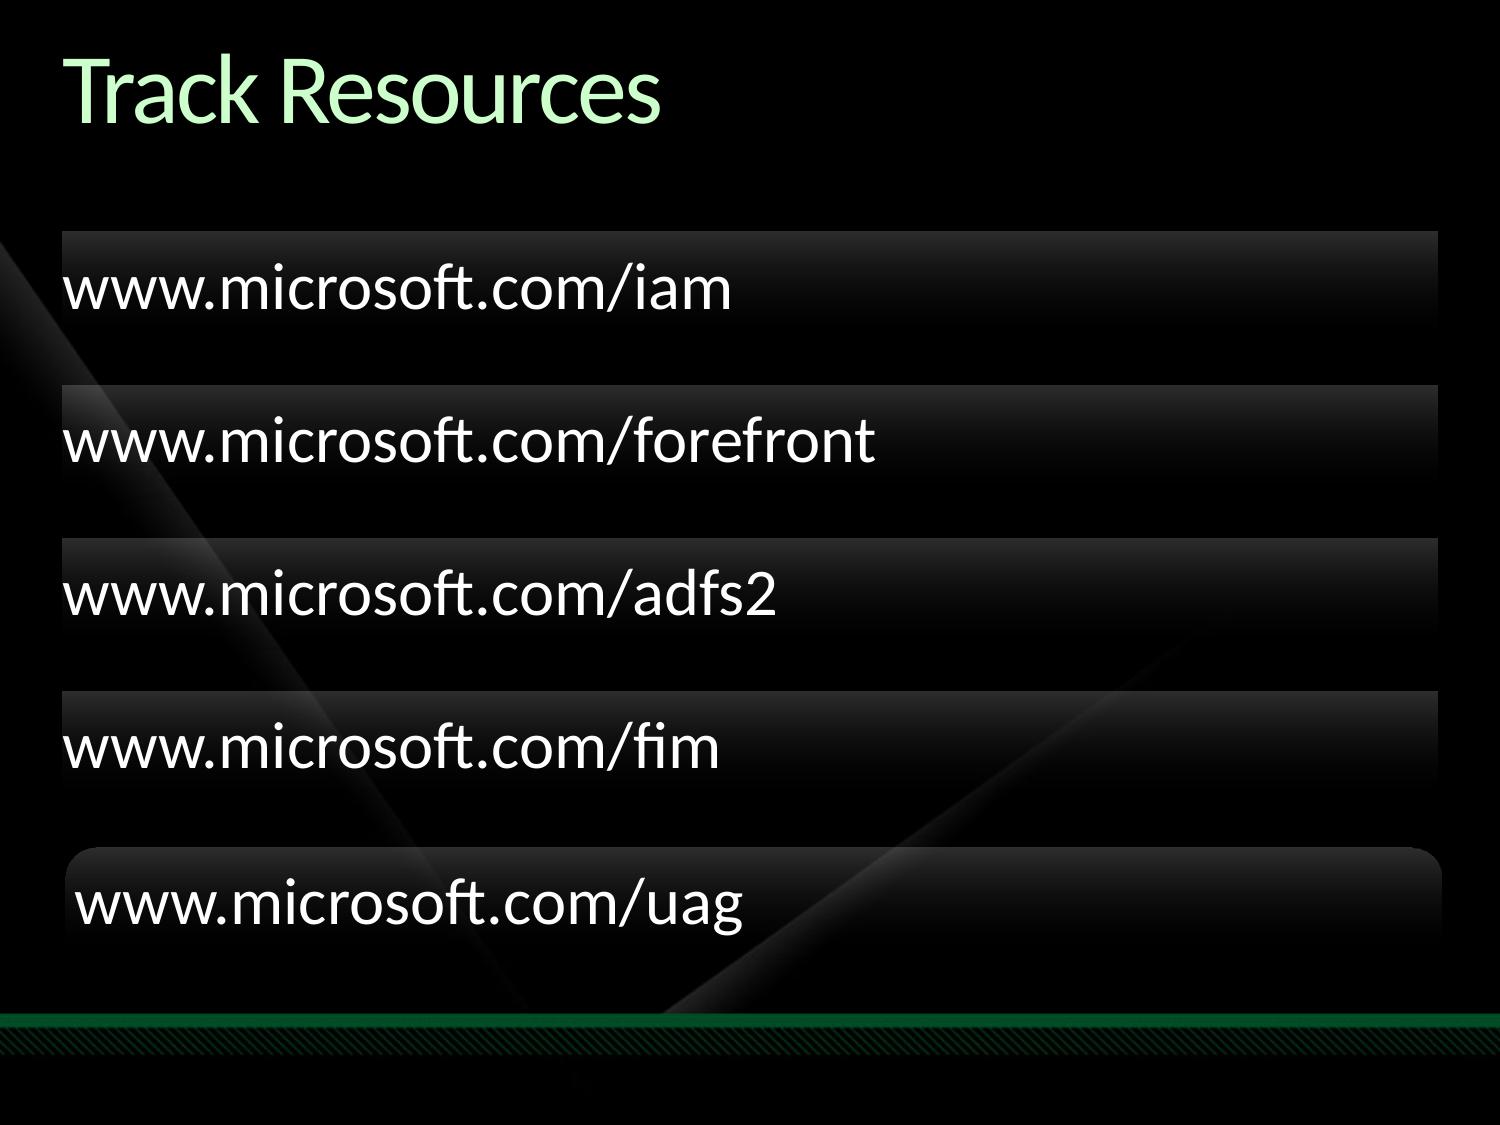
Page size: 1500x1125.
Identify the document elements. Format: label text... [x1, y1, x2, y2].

text_box www.microsoft.com/uag [65, 847, 1442, 960]
title Track Resources [62, 37, 1437, 147]
list www.microsoft.com/adfs2 [62, 537, 1439, 651]
list www.microsoft.com/iam [62, 231, 1439, 345]
list www.microsoft.com/forefront [62, 384, 1439, 498]
list www.microsoft.com/fim [62, 690, 1439, 804]
picture [0, 0, 1500, 1125]
